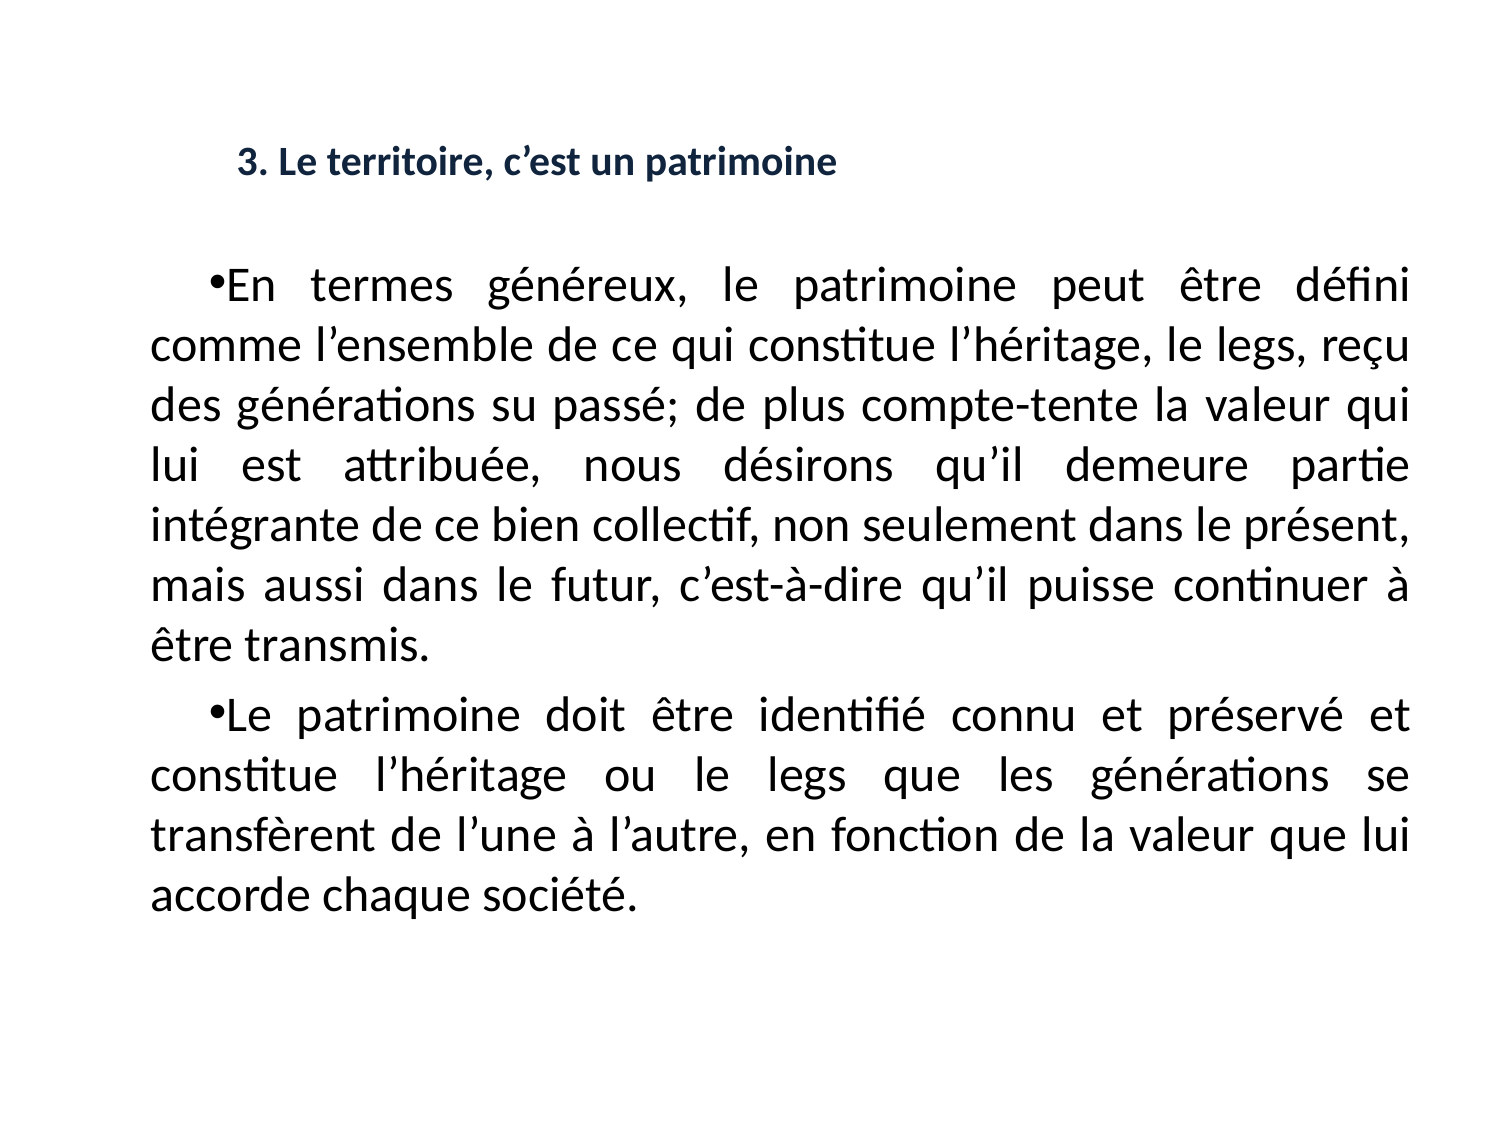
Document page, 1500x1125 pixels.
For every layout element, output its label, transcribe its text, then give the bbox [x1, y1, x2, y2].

list En termes généreux, le patrimoine peut être défini comme l’ensemble de ce qui constitue l’héritage, le legs, reçu des générations su passé; de plus compte-tente la valeur qui lui est attribuée, nous désirons qu’il demeure partie intégrante de ce bien collectif, non seulement dans le présent, mais aussi dans le futur, c’est-à-dire qu’il puisse continuer à être transmis. Le patrimoine doit être identifié connu et préservé et constitue l’héritage ou le legs que les générations se transfèrent de l’une à l’autre, en fonction de la valeur que lui accorde chaque société. [135, 243, 1427, 986]
title 3. Le territoire, c’est un patrimoine [88, 101, 1439, 216]
